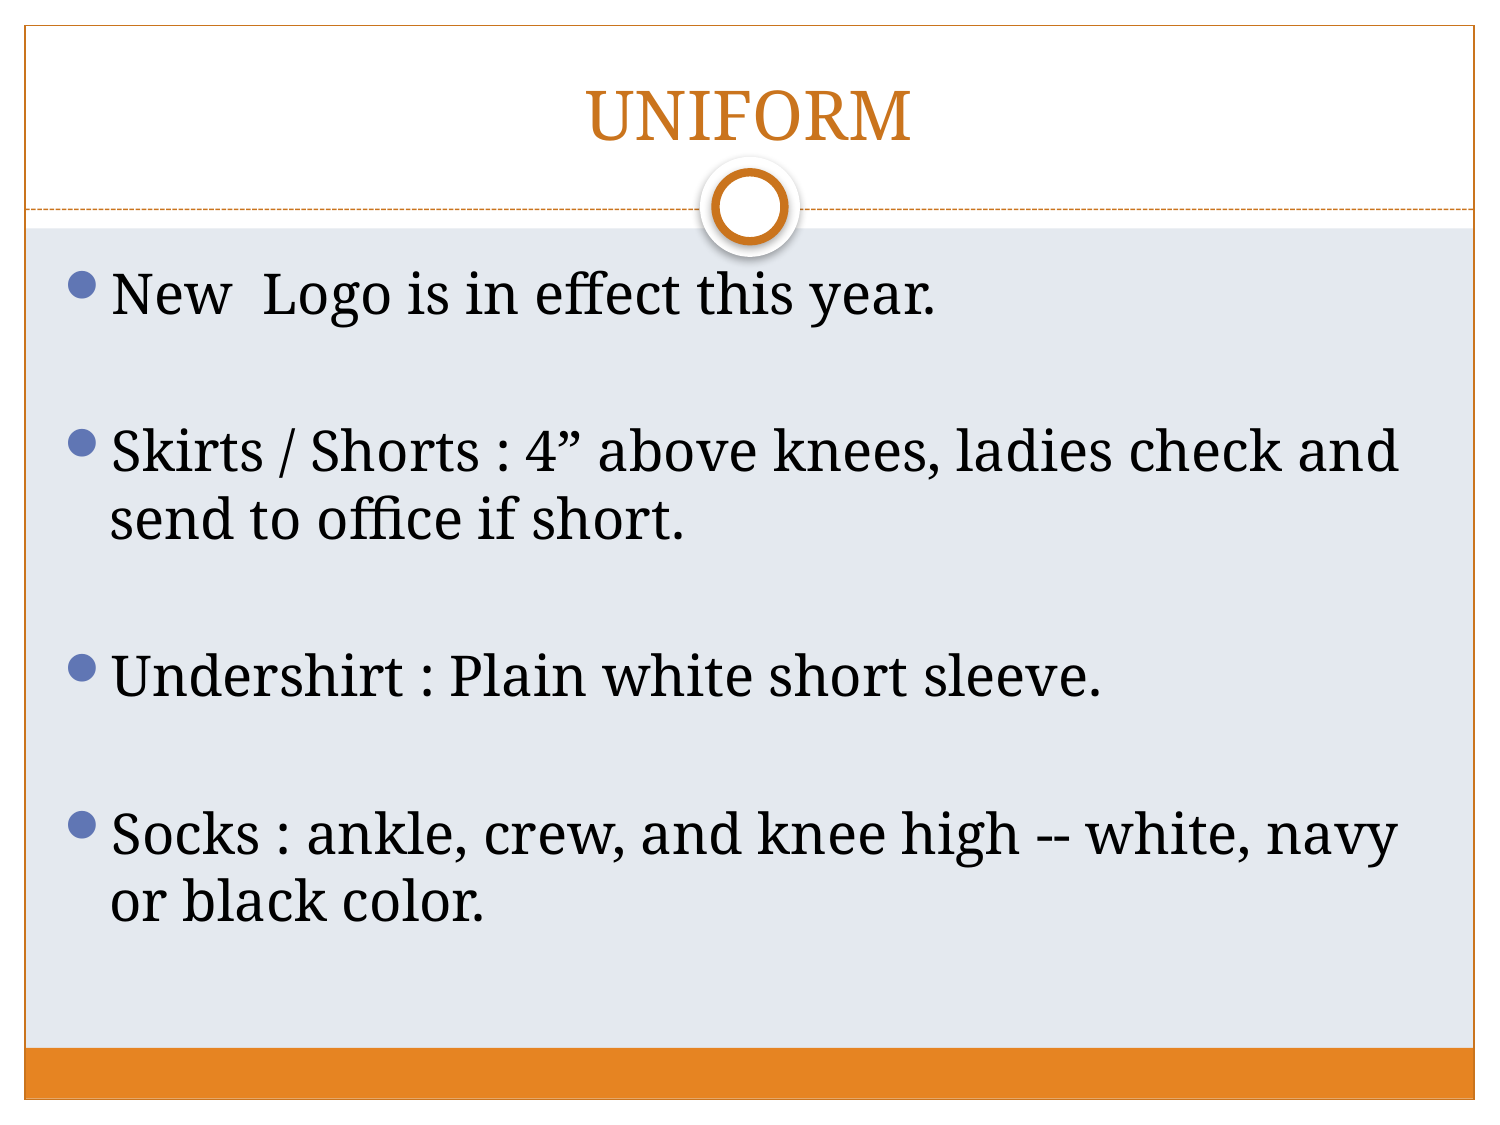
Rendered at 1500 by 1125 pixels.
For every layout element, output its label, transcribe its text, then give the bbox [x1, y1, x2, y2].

title UNIFORM [49, 37, 1450, 162]
list New Logo is in effect this year. Skirts / Shorts : 4” above knees, ladies check and send to office if short. Undershirt : Plain white short sleeve. Socks : ankle, crew, and knee high -- white, navy or black color. [49, 250, 1445, 1001]
